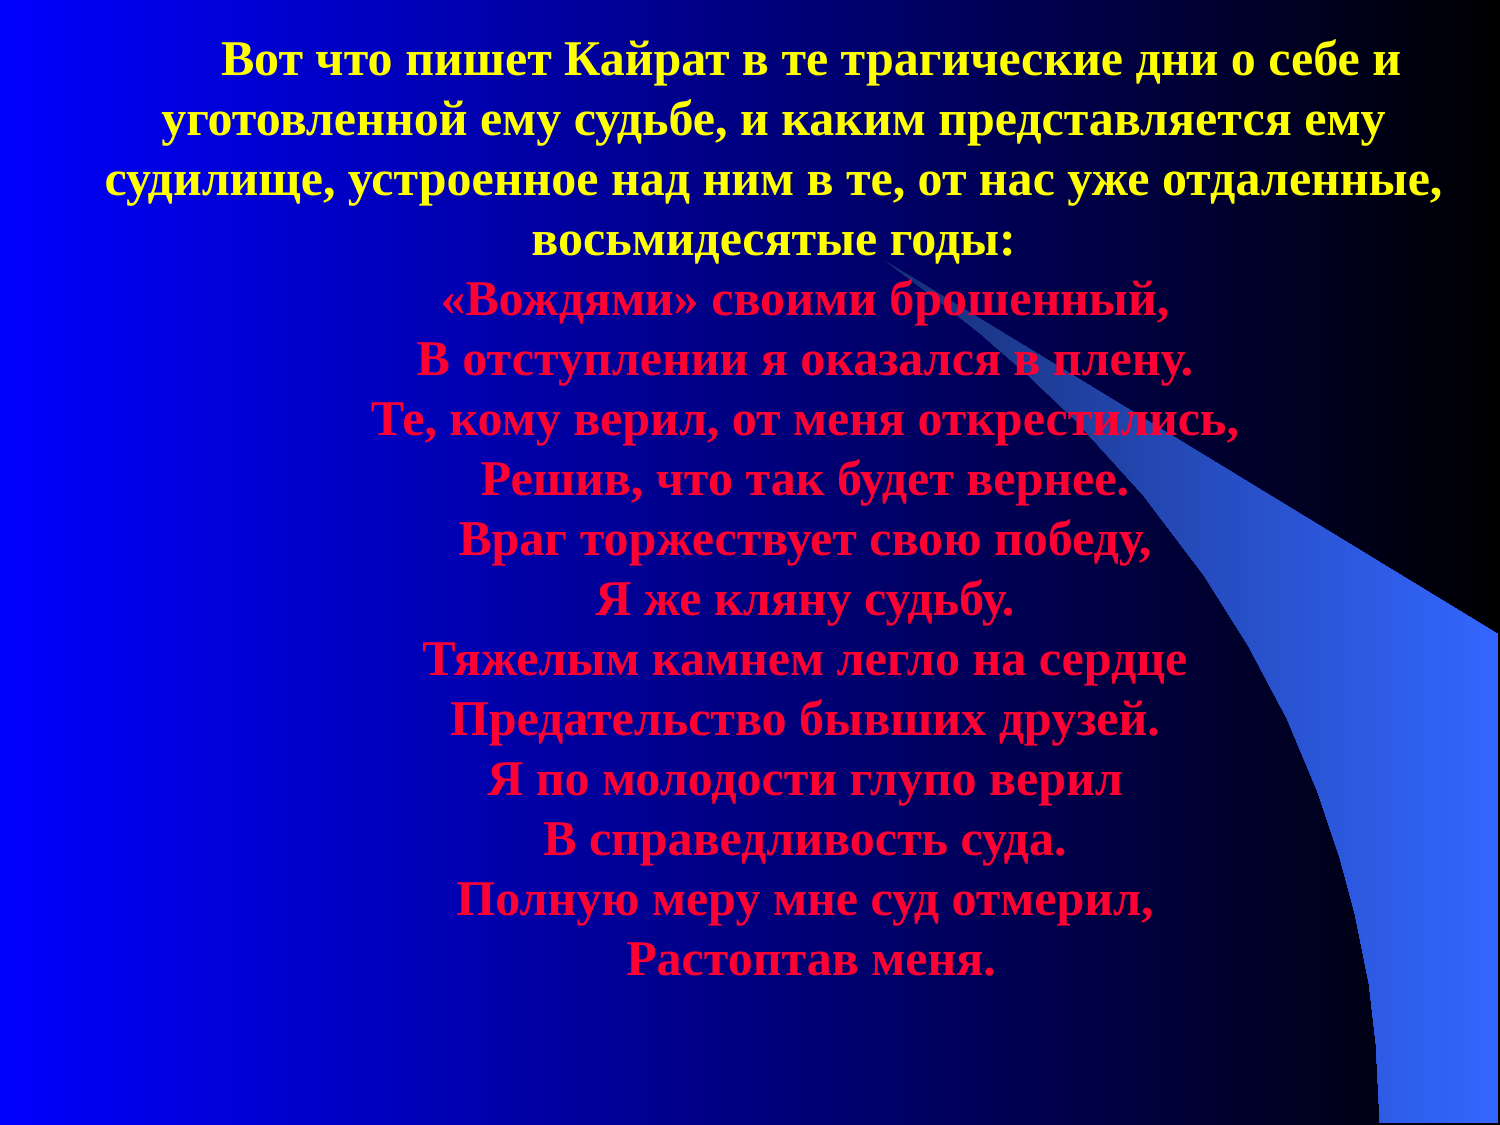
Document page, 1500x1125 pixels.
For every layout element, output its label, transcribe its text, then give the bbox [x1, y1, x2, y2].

text_box Вот что пишет Кайрат в те трагические дни о себе и уготовленной ему судьбе, и каким представляется ему судилище, устроенное над ним в те, от нас уже отдаленные, восьмидесятые годы: «Вождями» своими брошенный, В отступлении я оказался в плену. Те, кому верил, от меня открестились, Решив, что так будет вернее. Враг торжествует свою победу, Я же кляну судьбу. Тяжелым камнем легло на сердце Предательство бывших друзей. Я по молодости глупо верил В справедливость суда. Полную меру мне суд отмерил, Растоптав меня. [76, 18, 1471, 1053]
